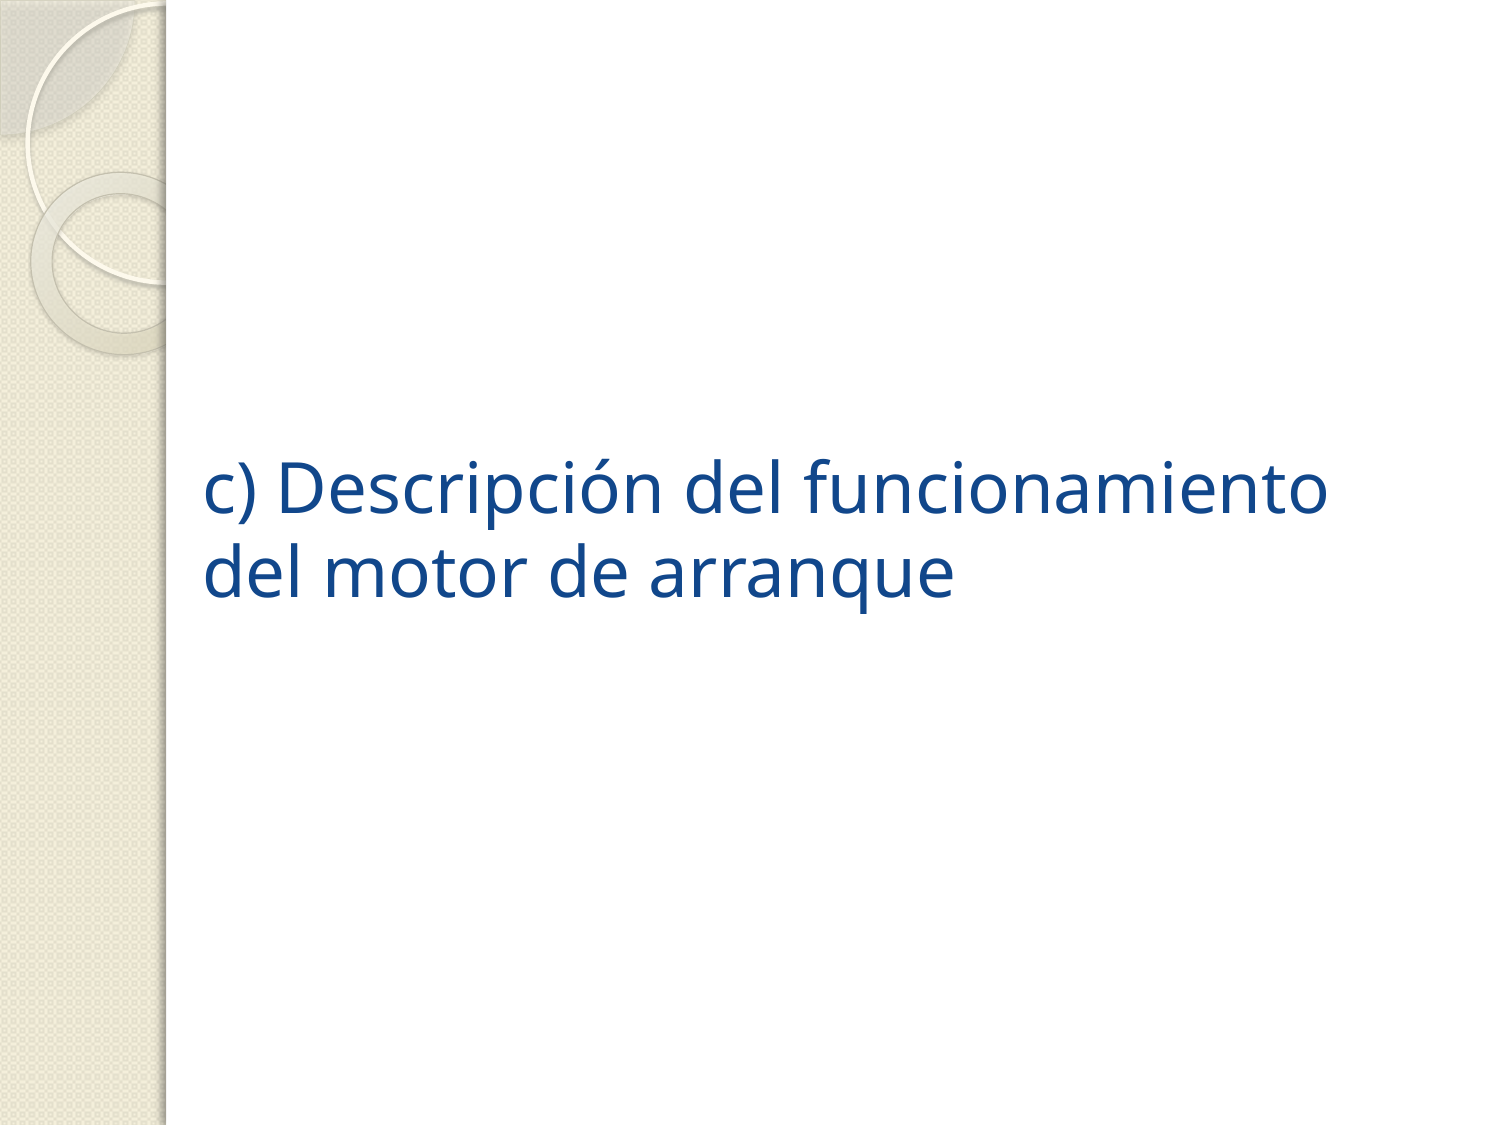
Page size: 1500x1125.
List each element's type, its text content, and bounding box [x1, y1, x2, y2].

title c) Descripción del funcionamiento del motor de arranque [187, 433, 1418, 622]
